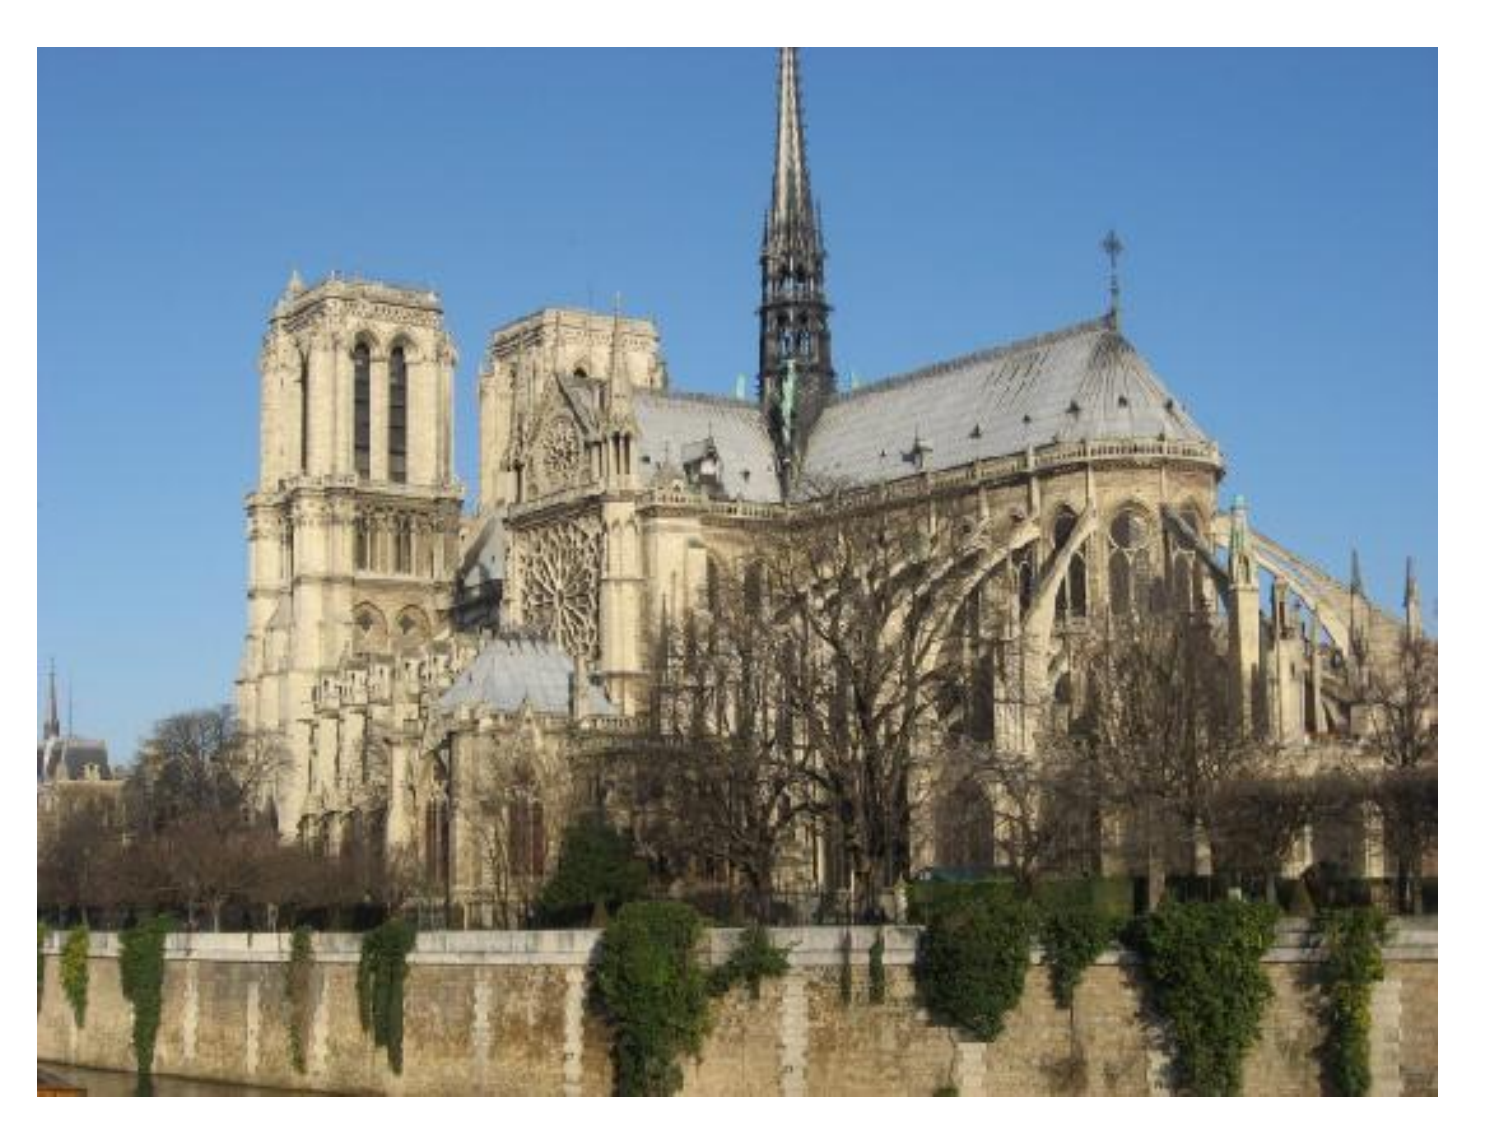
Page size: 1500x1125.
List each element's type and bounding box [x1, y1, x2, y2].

picture [37, 47, 1438, 1097]
